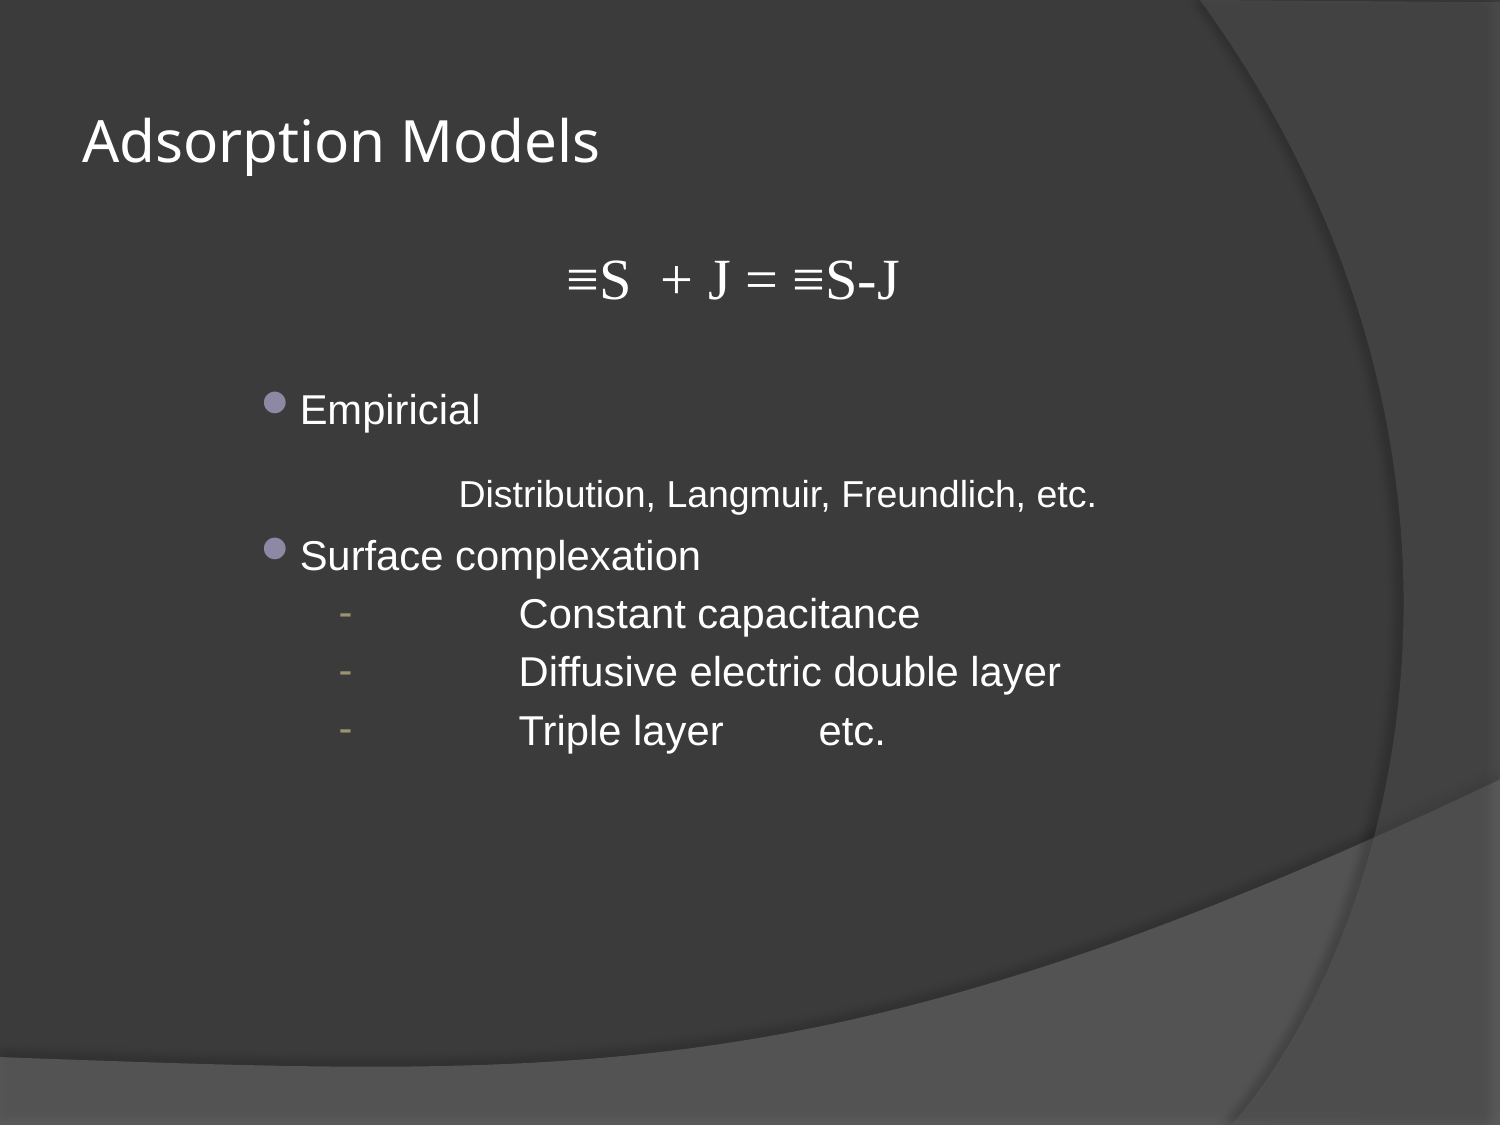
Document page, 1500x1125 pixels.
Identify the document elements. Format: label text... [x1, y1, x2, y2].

title Adsorption Models [75, 45, 1300, 233]
text_box ≡S + J = ≡S-J [551, 233, 930, 319]
list Empiricial Distribution, Langmuir, Freundlich, etc. Surface complexation Constant capacitance Diffusive electric double layer Triple layer etc. [75, 375, 1425, 1118]
